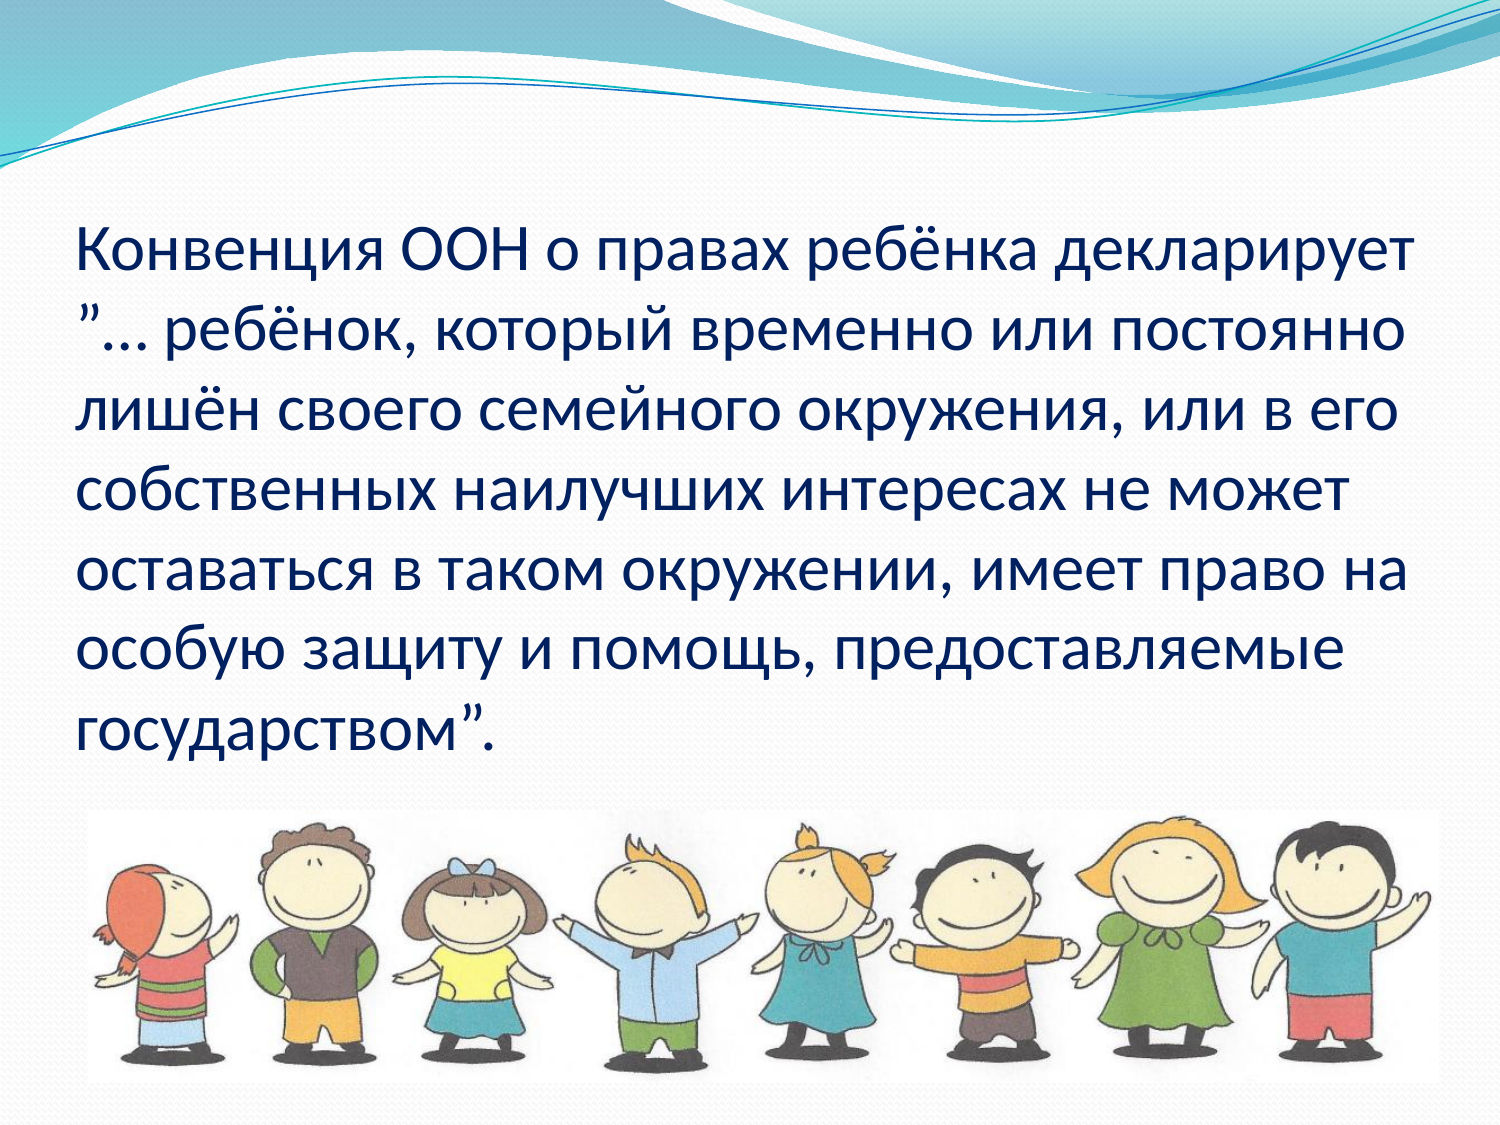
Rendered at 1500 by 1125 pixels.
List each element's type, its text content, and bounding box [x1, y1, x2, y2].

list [88, 810, 1439, 1083]
title Конвенция ООН о правах ребёнка декларирует ”… ребёнок, который временно или постоянно лишён своего семейного окружения, или в его собственных наилучших интересах не может оставаться в таком окружении, имеет право на особую защиту и помощь, предоставляемые государством”. [75, 115, 1425, 764]
